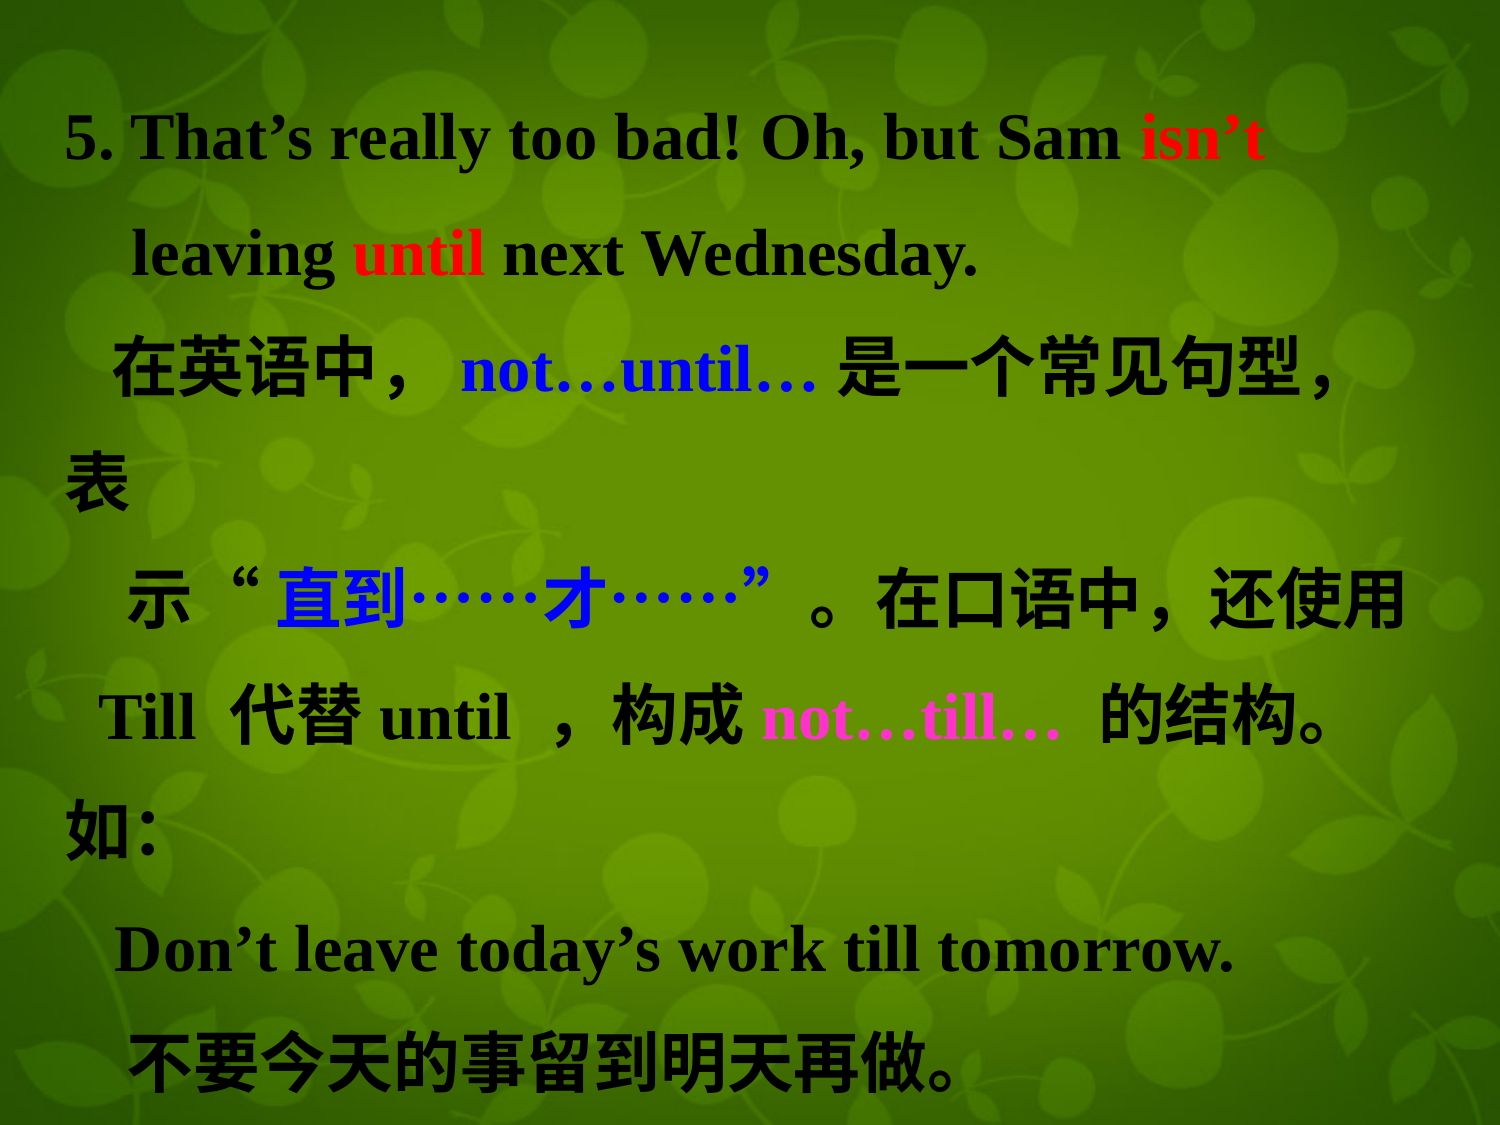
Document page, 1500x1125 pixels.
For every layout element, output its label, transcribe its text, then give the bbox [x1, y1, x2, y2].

picture [0, 0, 1500, 1125]
text_box 5. That’s really too bad! Oh, but Sam isn’t leaving until next Wednesday. 在英语中，not…until…是一个常见句型，表 示“ 直到……才……”。在口语中，还使用 Till 代替until ，构成not…till… 的结构。如： Don’t leave today’s work till tomorrow. 不要今天的事留到明天再做。 I didn’t go to bed until past midnight. 昨晚我过了午夜12点才睡。 [50, 49, 1450, 1125]
